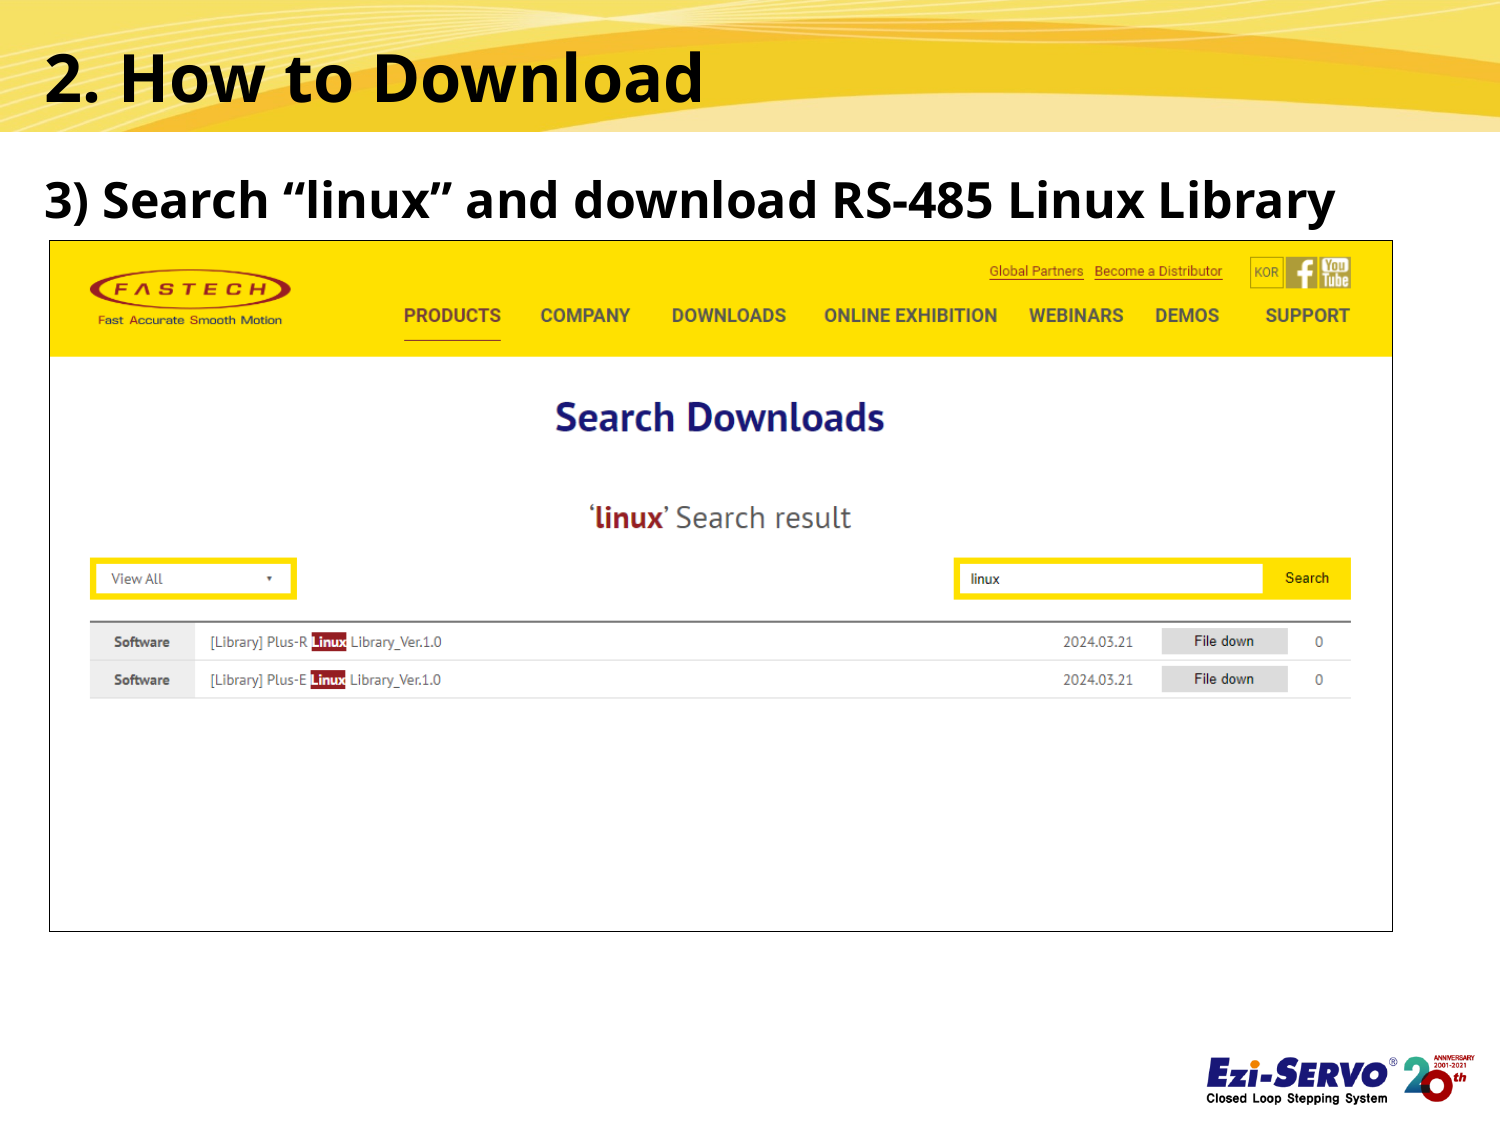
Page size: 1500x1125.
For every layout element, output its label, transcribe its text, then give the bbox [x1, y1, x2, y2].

picture [0, 0, 1500, 132]
picture [1202, 1047, 1482, 1113]
title 2. How to Download [29, 19, 1425, 132]
list 3) Search “linux” and download RS-485 Linux Library [29, 149, 1459, 1024]
picture [49, 240, 1393, 932]
